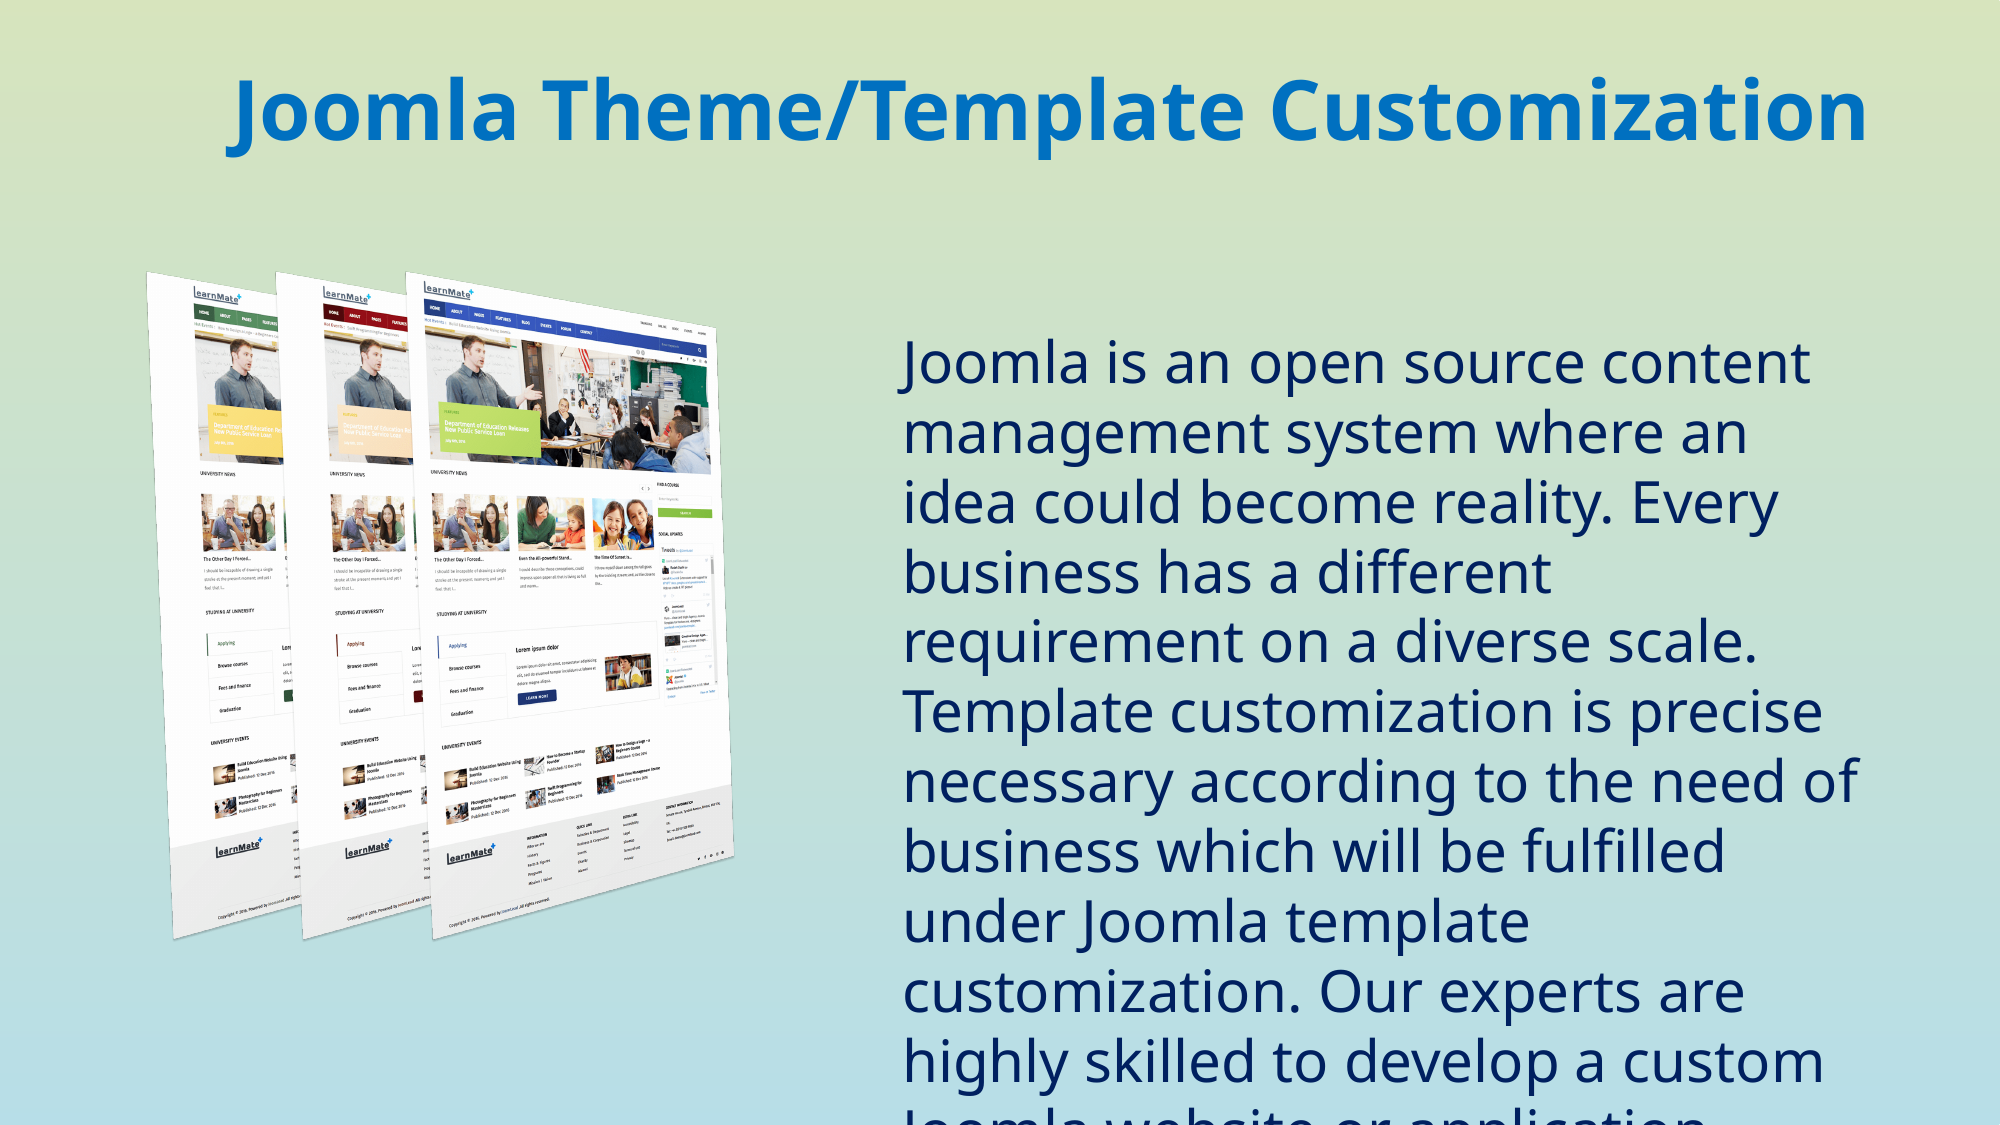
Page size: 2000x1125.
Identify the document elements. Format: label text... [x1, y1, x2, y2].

text_box Joomla is an open source content management system where an idea could become reality. Every business has a different requirement on a diverse scale. Template customization is precise necessary according to the need of business which will be fulfilled under Joomla template customization. Our experts are highly skilled to develop a custom Joomla website or application. [887, 317, 1887, 1125]
text_box Joomla Theme/Template Customization [217, 50, 1887, 165]
picture [74, 249, 788, 966]
